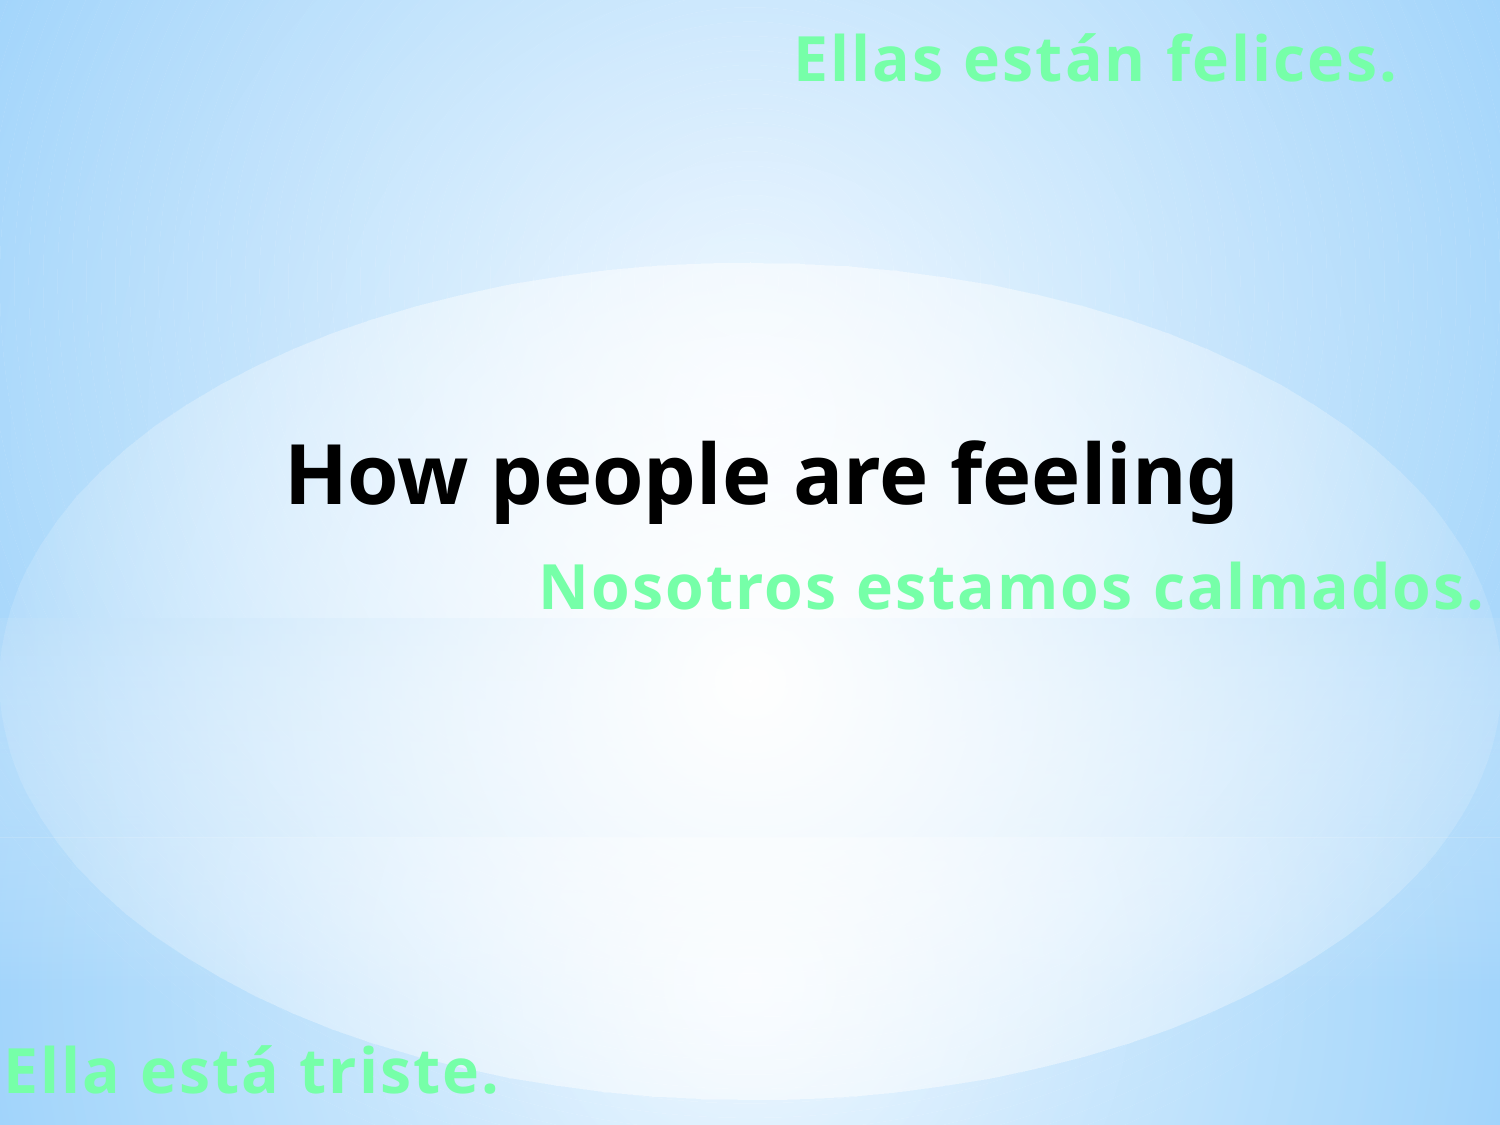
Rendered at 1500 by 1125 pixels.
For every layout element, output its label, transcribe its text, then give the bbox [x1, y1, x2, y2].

text_box Nosotros estamos calmados. [498, 540, 1500, 630]
text_box Ellas están felices. [765, 11, 1428, 101]
text_box Ella está triste. [0, 1023, 583, 1113]
text_box How people are feeling [269, 414, 1255, 530]
